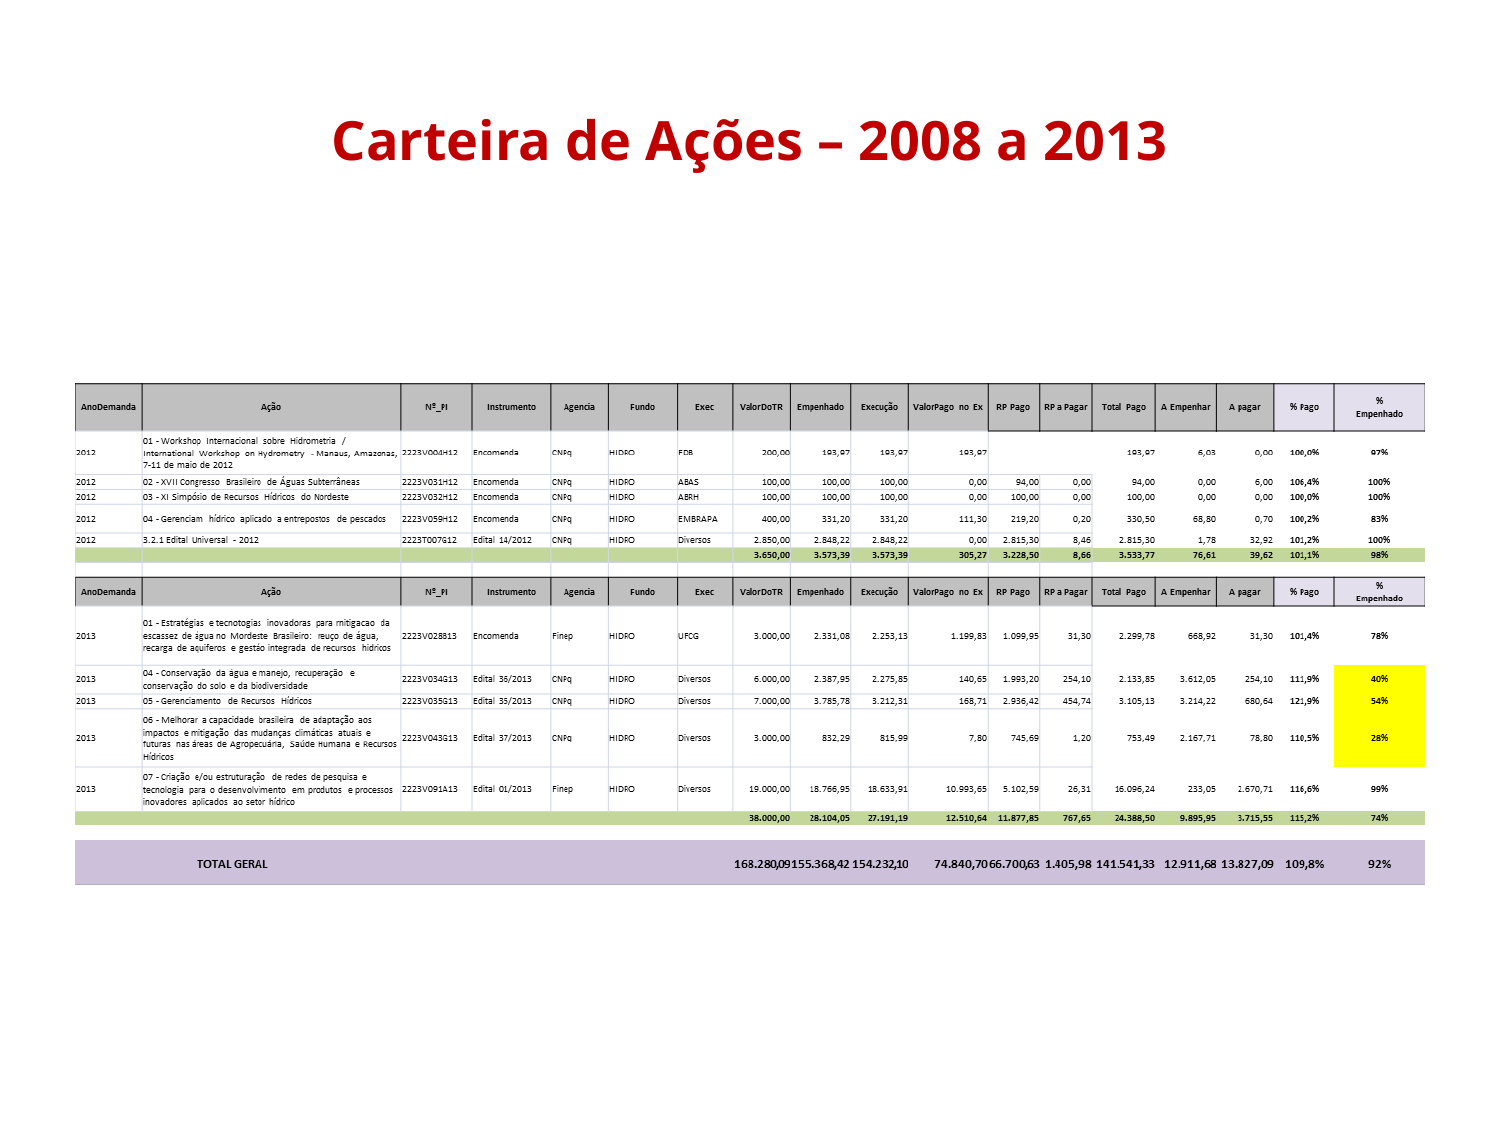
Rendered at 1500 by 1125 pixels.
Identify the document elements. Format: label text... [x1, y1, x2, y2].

title Carteira de Ações – 2008 a 2013 [75, 45, 1425, 233]
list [74, 383, 1426, 885]
